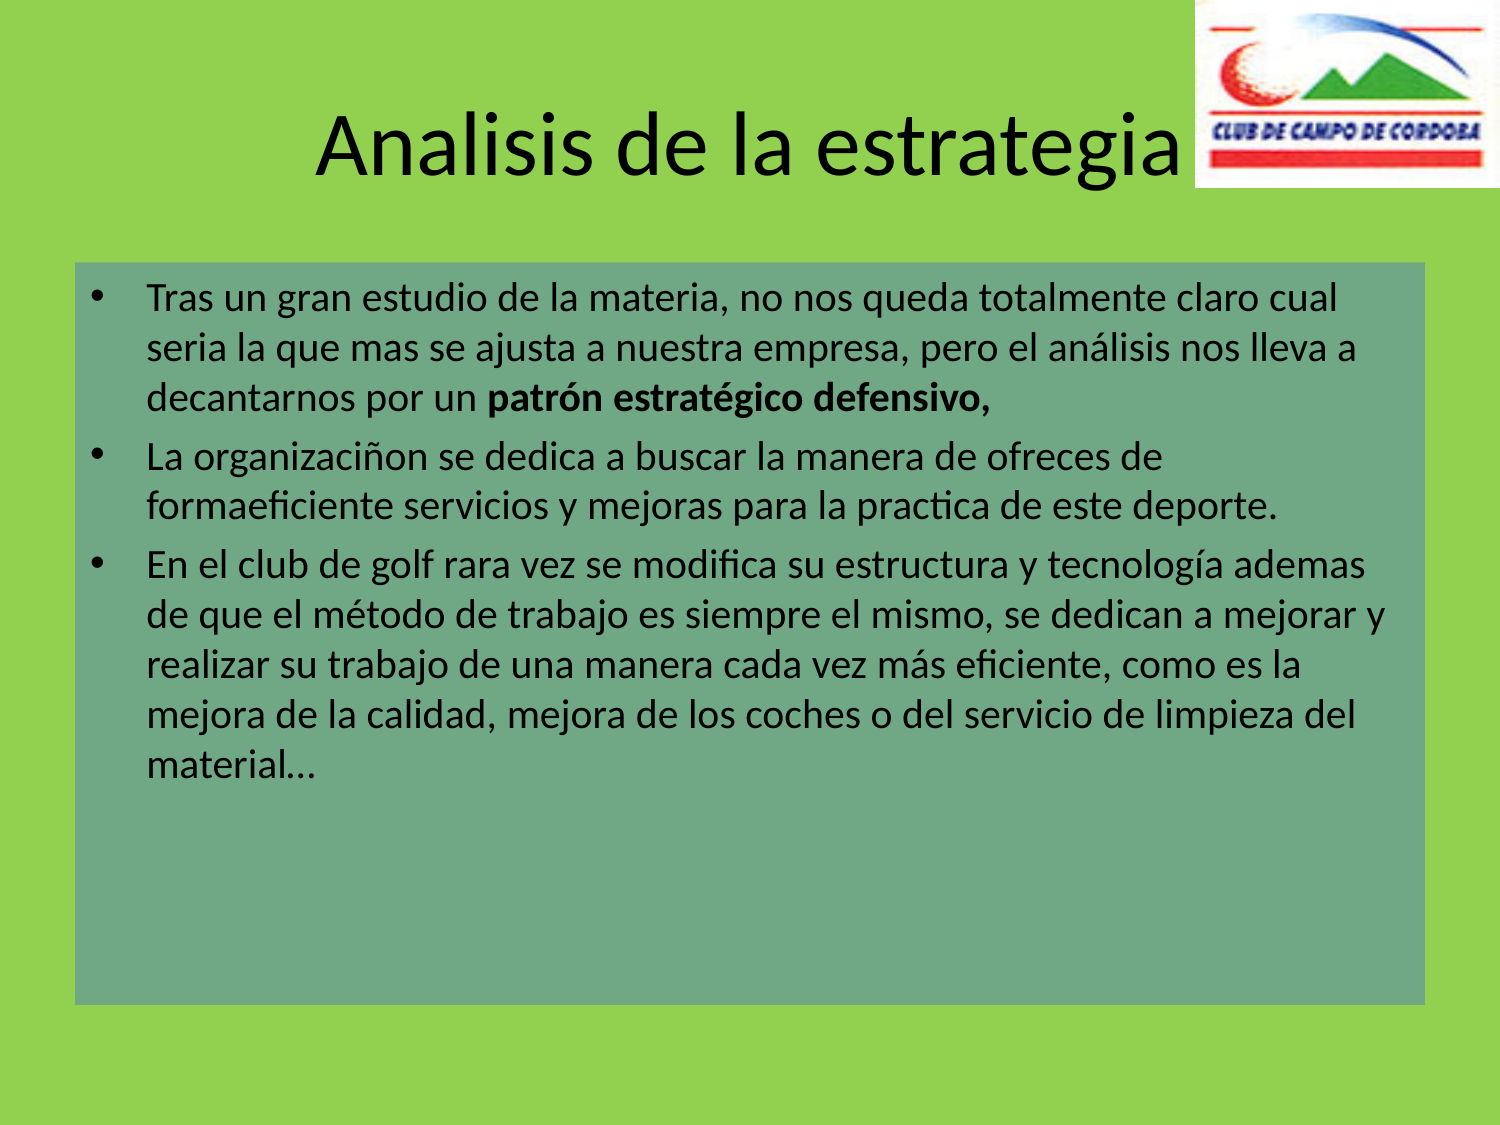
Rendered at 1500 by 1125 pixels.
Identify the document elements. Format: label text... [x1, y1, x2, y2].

title Analisis de la estrategia [74, 44, 1426, 233]
list Tras un gran estudio de la materia, no nos queda totalmente claro cual seria la que mas se ajusta a nuestra empresa, pero el análisis nos lleva a decantarnos por un patrón estratégico defensivo, La organizaciñon se dedica a buscar la manera de ofreces de formaeficiente servicios y mejoras para la practica de este deporte. En el club de golf rara vez se modifica su estructura y tecnología ademas de que el método de trabajo es siempre el mismo, se dedican a mejorar y realizar su trabajo de una manera cada vez más eficiente, como es la mejora de la calidad, mejora de los coches o del servicio de limpieza del material… [74, 262, 1426, 1006]
picture [1195, 0, 1500, 188]
